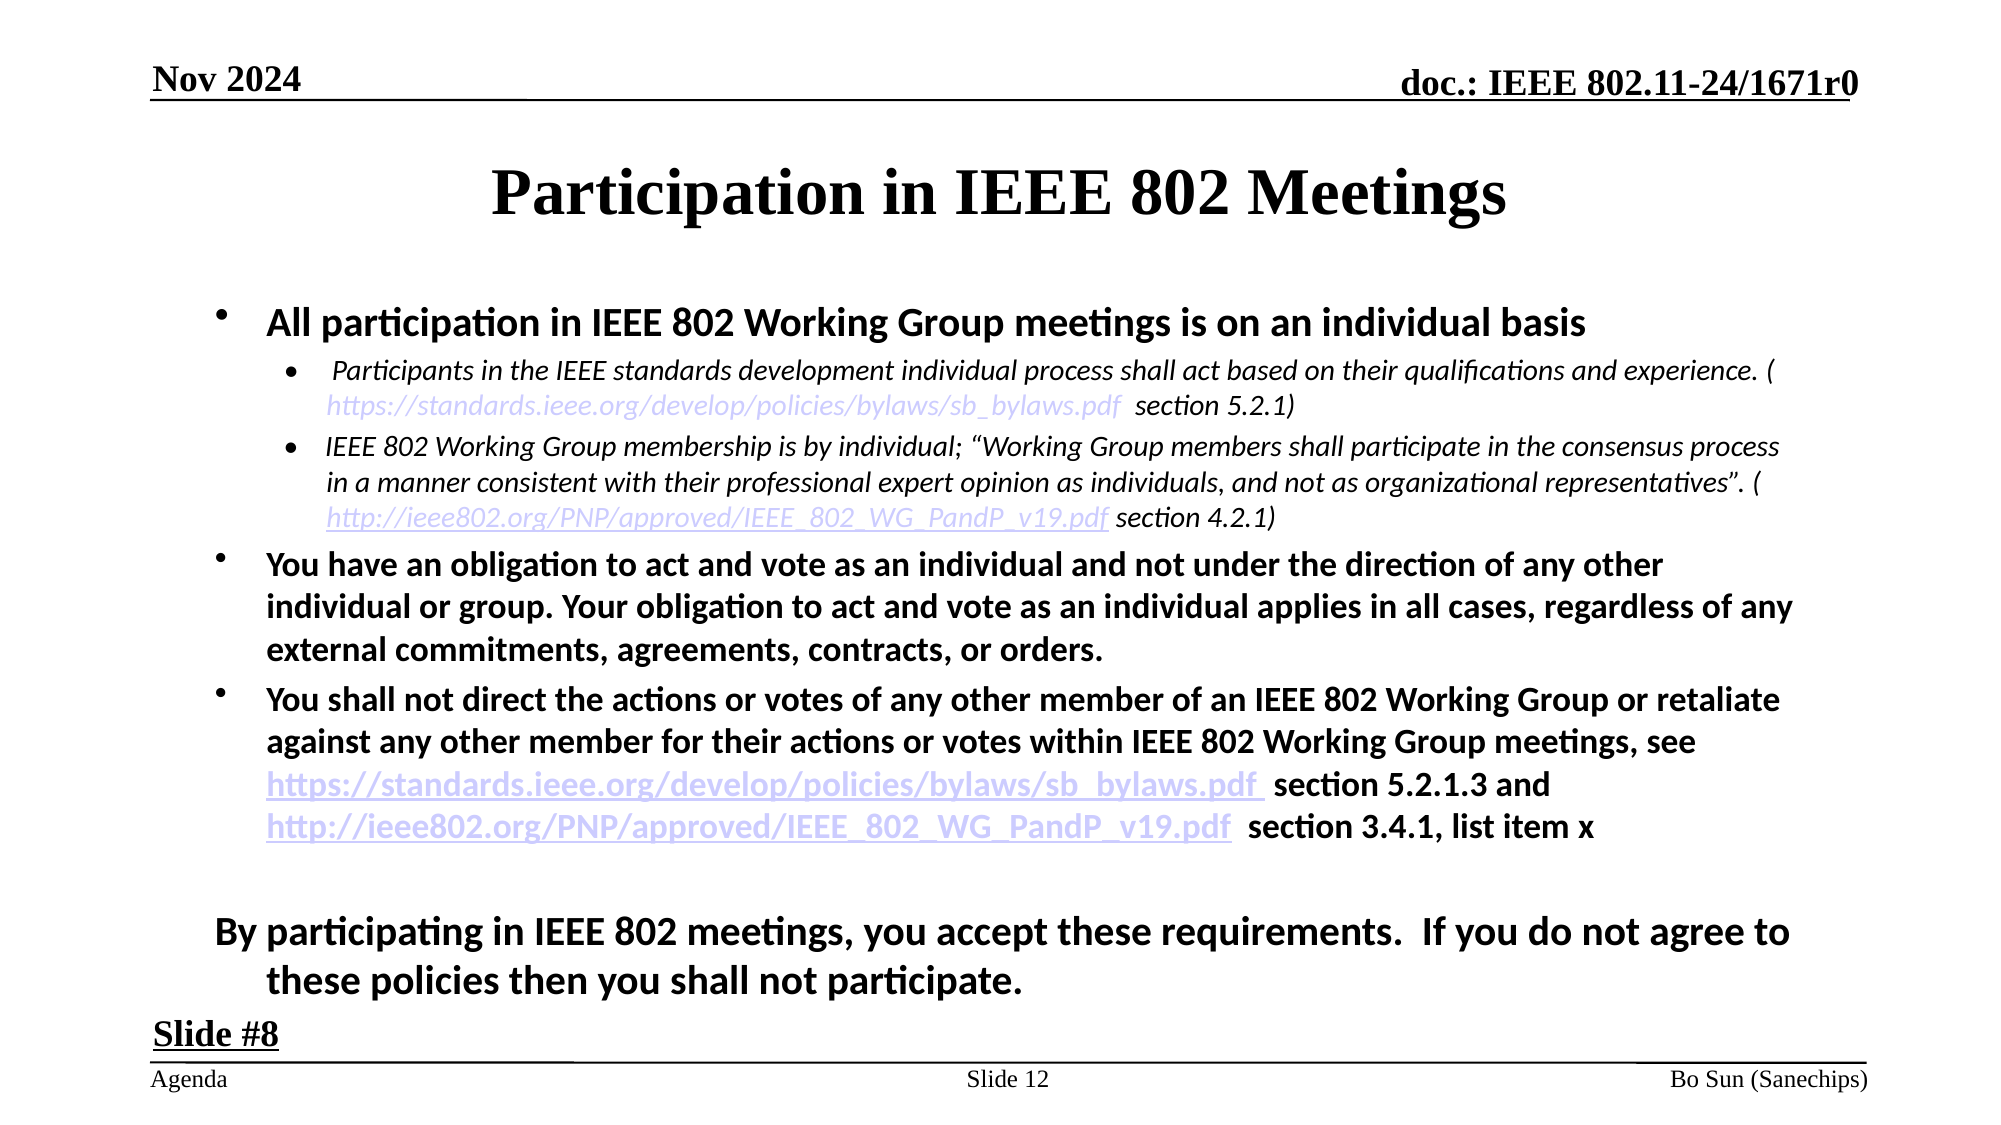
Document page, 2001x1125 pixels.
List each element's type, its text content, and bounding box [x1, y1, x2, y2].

text_box All participation in IEEE 802 Working Group meetings is on an individual basis • Participants in the IEEE standards development individual process shall act based on their qualifications and experience. (https://standards.ieee.org/develop/policies/bylaws/sb_bylaws.pdf section 5.2.1) • IEEE 802 Working Group membership is by individual; “Working Group members shall participate in the consensus process in a manner consistent with their professional expert opinion as individuals, and not as organizational representatives”. (http://ieee802.org/PNP/approved/IEEE_802_WG_PandP_v19.pdf section 4.2.1) You have an obligation to act and vote as an individual and not under the direction of any other individual or group. Your obligation to act and vote as an individual applies in all cases, regardless of any external commitments, agreements, contracts, or orders. You shall not direct the actions or votes of any other member of an IEEE 802 Working Group or retaliate against any other member for their actions or votes within IEEE 802 Working Group meetings, see https://standards.ieee.org/develop/policies/bylaws/sb_bylaws.pdf section 5.2.1.3 and http://ieee802.org/PNP/approved/IEEE_802_WG_PandP_v19.pdf section 3.4.1, list item x By participating in IEEE 802 meetings, you accept these requirements. If you do not agree to these policies then you shall not participate. [200, 287, 1813, 1025]
text_box Participation in IEEE 802 Meetings [362, 100, 1638, 276]
footer Bo Sun (Sanechips) [1171, 1061, 1869, 1093]
slide_number Slide [949, 1061, 1067, 1123]
text_box Slide #8 [138, 1001, 295, 1062]
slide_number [152, 54, 563, 100]
